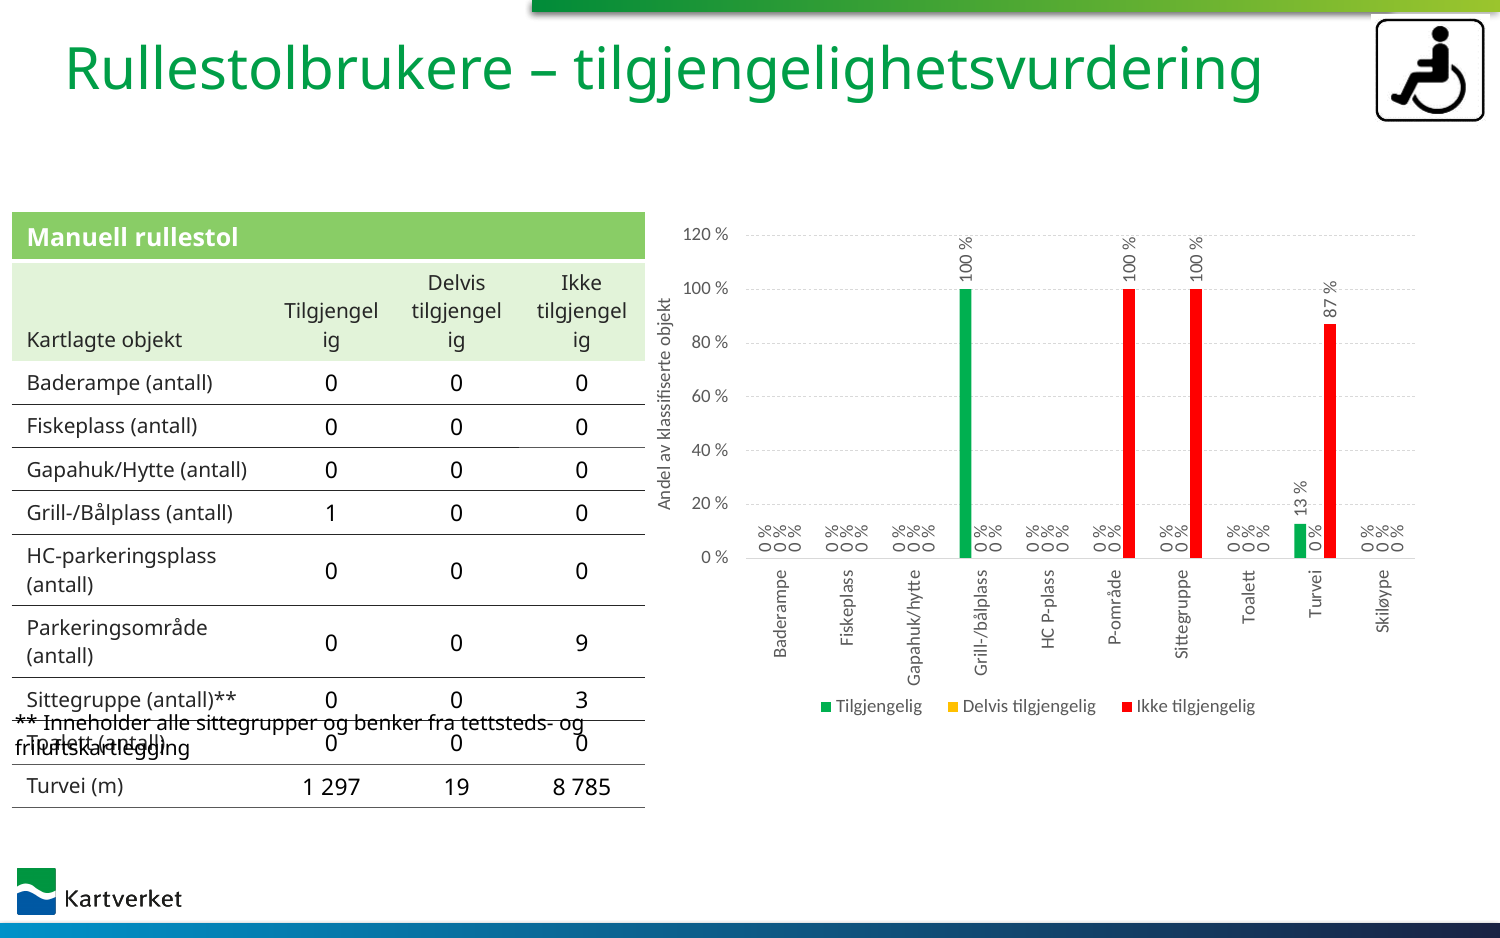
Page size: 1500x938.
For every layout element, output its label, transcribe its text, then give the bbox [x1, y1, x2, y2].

picture [1371, 13, 1491, 127]
table_cell 0 [519, 491, 638, 534]
table_cell Fiskeplass (antall) [12, 405, 269, 447]
table_cell 3 [519, 678, 638, 702]
table_cell 0 [269, 448, 394, 490]
table_cell Baderampe (antall) [12, 361, 269, 404]
table_cell Delvis tilgjengelig [394, 263, 519, 361]
table_cell 19 [394, 768, 519, 807]
picture [643, 218, 1427, 728]
table_cell 0 [269, 361, 394, 404]
table_cell 0 [394, 606, 519, 677]
text_box Rullestolbrukere – tilgjengelighetsvurdering [49, 12, 1372, 109]
table_cell 0 [519, 361, 638, 404]
table_cell 1 [269, 491, 394, 534]
table_cell 1 297 [269, 768, 394, 807]
table_cell 0 [394, 361, 519, 404]
table_cell Parkeringsområde (antall) [12, 606, 269, 677]
table_cell Turvei (m) [12, 768, 269, 807]
table_cell 0 [269, 535, 394, 605]
table_cell 0 [394, 535, 519, 605]
text_box ** Inneholder alle sittegrupper og benker fra tettsteds- og friluftskartlegging [0, 702, 745, 768]
table_cell 0 [394, 491, 519, 534]
table_cell Tilgjengelig [269, 263, 394, 361]
table_cell HC-parkeringsplass (antall) [12, 535, 269, 605]
table_cell Ikke tilgjengelig [519, 263, 638, 361]
table_cell 0 [269, 678, 394, 702]
table_cell 0 [269, 405, 394, 447]
table_header Manuell rullestol [12, 212, 645, 259]
table_cell Kartlagte objekt [12, 263, 269, 361]
table_cell 8 785 [519, 768, 645, 807]
table_cell Gapahuk/Hytte (antall) [12, 448, 269, 490]
table_cell 0 [394, 448, 519, 490]
table_cell 9 [519, 606, 638, 677]
table_cell Sittegruppe (antall)** [12, 678, 269, 702]
table_cell 0 [394, 678, 519, 702]
table_cell 0 [394, 405, 519, 447]
table_cell 0 [519, 535, 638, 605]
table_cell 0 [519, 448, 638, 490]
table_cell 0 [269, 606, 394, 677]
table_cell 0 [519, 405, 638, 447]
table_cell Grill-/Bålplass (antall) [12, 491, 269, 534]
